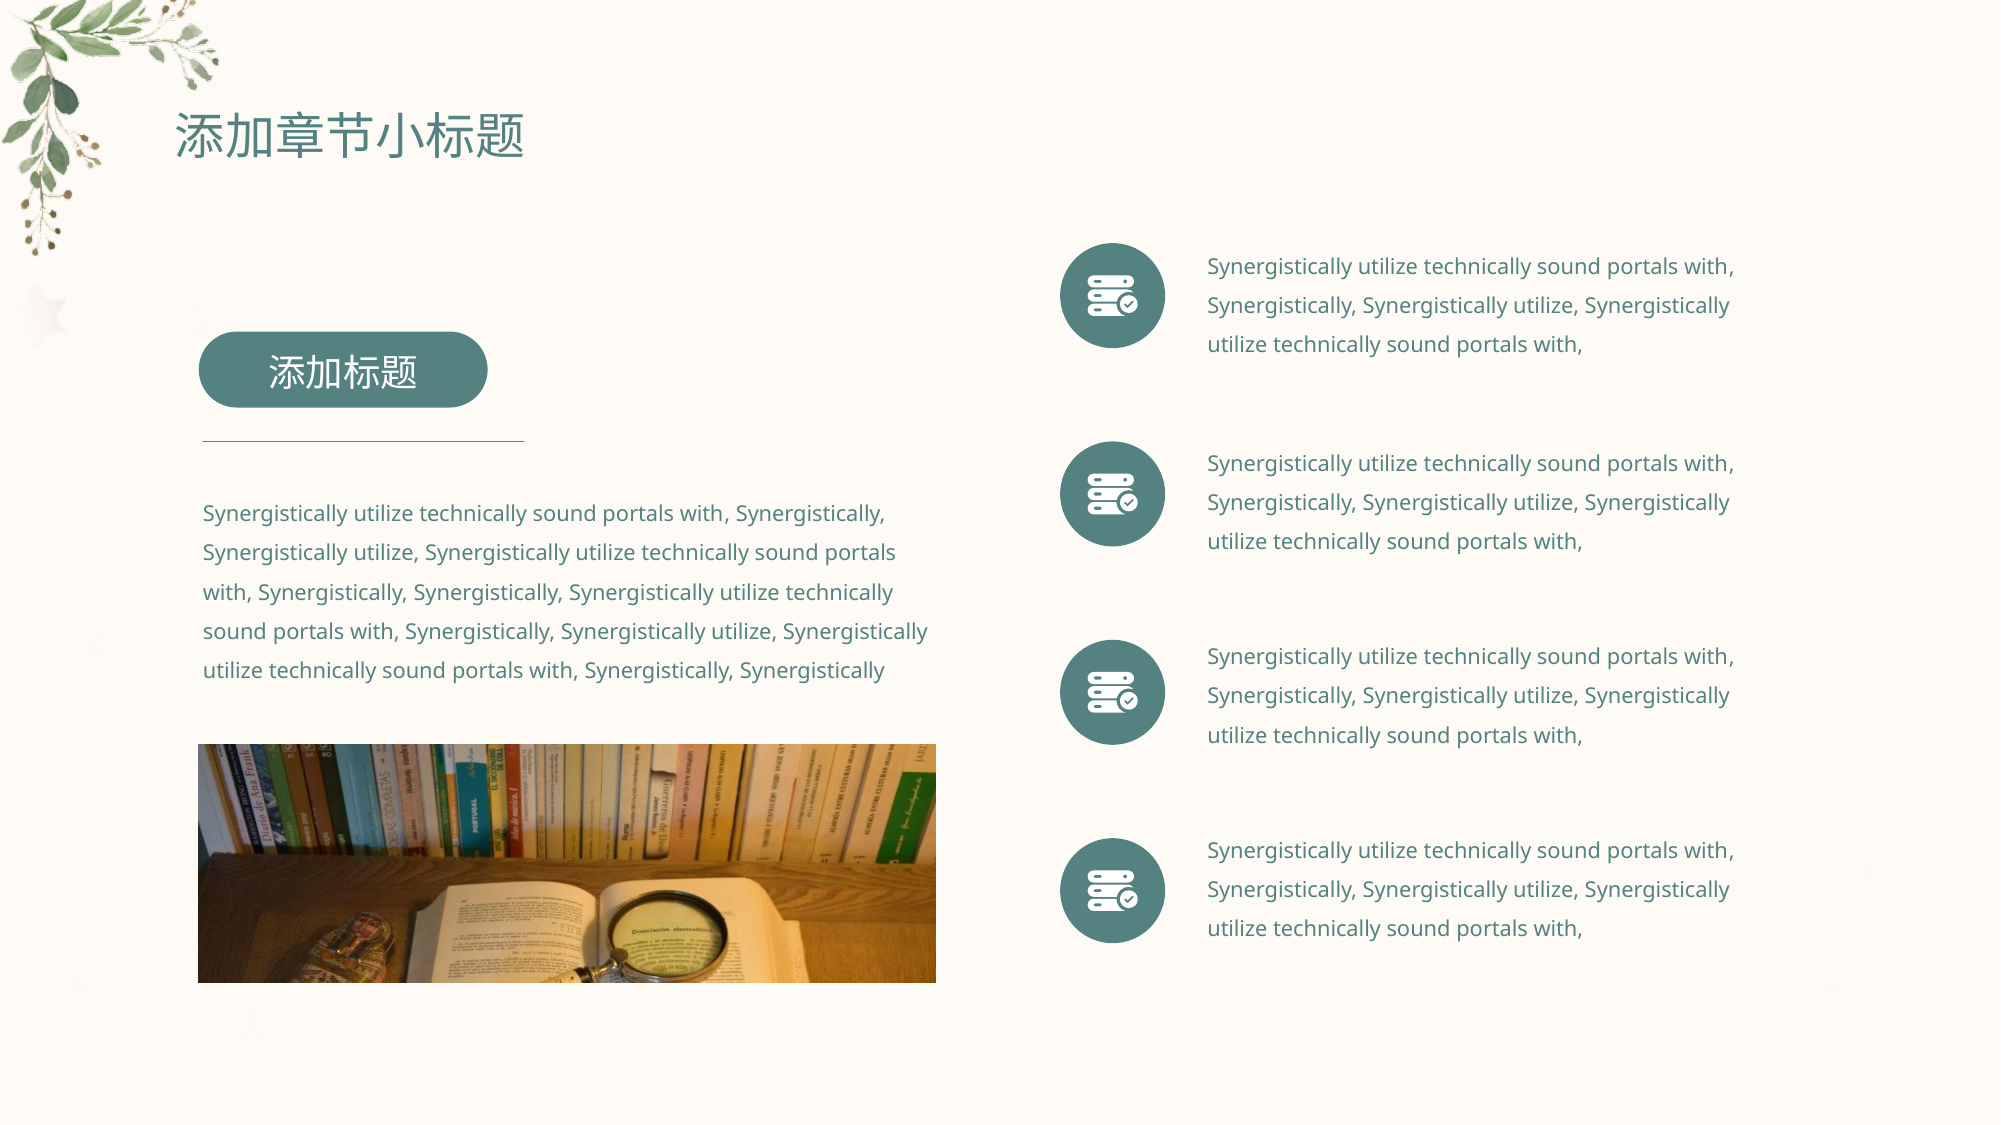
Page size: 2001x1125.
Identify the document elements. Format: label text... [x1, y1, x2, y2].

picture [0, 0, 2001, 1125]
text_box [1058, 836, 1168, 946]
text_box Synergistically utilize technically sound portals with, Synergistically, Synergistically utilize, Synergistically utilize technically sound portals with, [1207, 629, 1766, 748]
text_box Synergistically utilize technically sound portals with, Synergistically, Synergistically utilize, Synergistically utilize technically sound portals with, Synergistically, Synergistically, Synergistically utilize technically sound portals with, Synergistically, Synergistically utilize, Synergistically utilize technically sound portals with, Synergistically, Synergistically [202, 486, 940, 684]
text_box 添加章节小标题 [257, 96, 592, 172]
text_box [1085, 669, 1140, 715]
text_box [1058, 241, 1168, 351]
text_box 添加标题 [229, 341, 458, 402]
text_box Synergistically utilize technically sound portals with, Synergistically, Synergistically utilize, Synergistically utilize technically sound portals with, [1207, 239, 1766, 358]
text_box [1085, 471, 1140, 517]
text_box [1058, 637, 1168, 747]
text_box [1058, 439, 1168, 549]
text_box [1085, 868, 1140, 914]
text_box [1085, 273, 1140, 319]
text_box Synergistically utilize technically sound portals with, Synergistically, Synergistically utilize, Synergistically utilize technically sound portals with, [1207, 823, 1766, 942]
text_box Synergistically utilize technically sound portals with, Synergistically, Synergistically utilize, Synergistically utilize technically sound portals with, [1207, 436, 1766, 555]
text_box [196, 329, 490, 410]
